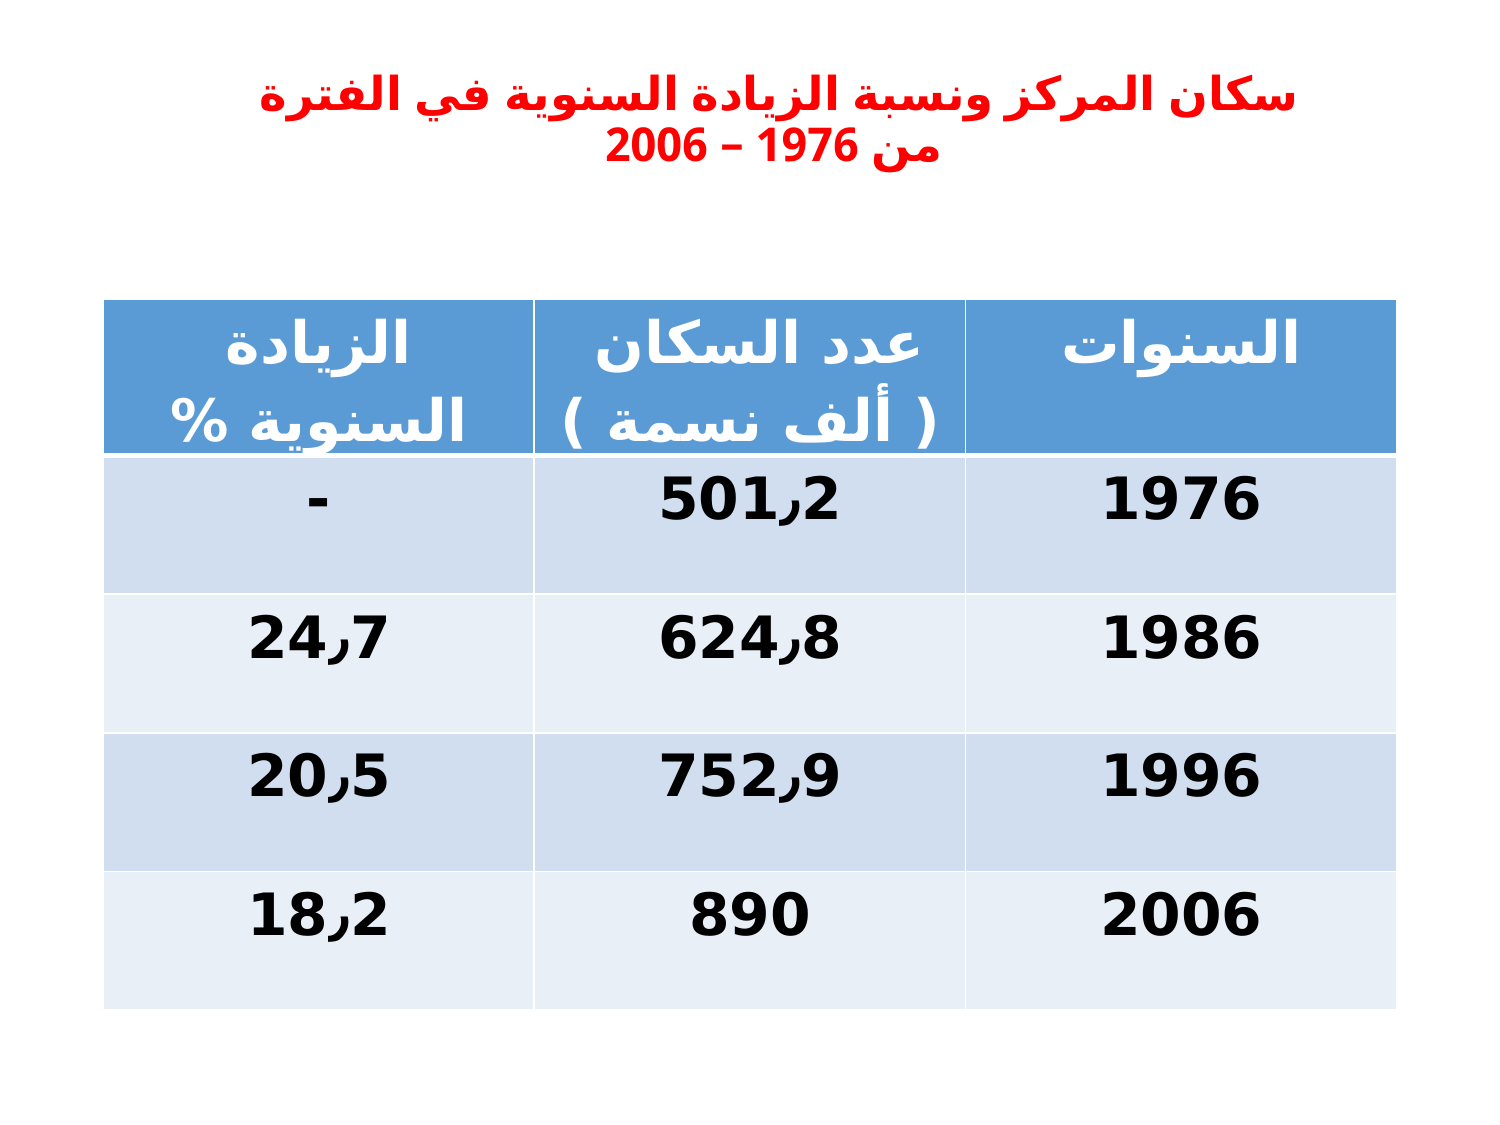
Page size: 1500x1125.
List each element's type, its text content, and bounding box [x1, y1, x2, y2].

table_cell 1976 [966, 458, 1396, 593]
table_cell 752٫9 [535, 734, 965, 871]
table_cell 1986 [966, 595, 1396, 732]
table_cell 2006 [966, 872, 1396, 1009]
title سكان المركز ونسبة الزيادة السنوية في الفترة من 1976 – 2006 [137, 62, 1410, 236]
table_cell 501٫2 [535, 458, 965, 593]
table_cell 890 [535, 872, 965, 1009]
table_header السنوات [966, 300, 1396, 453]
table_cell 24٫7 [104, 595, 533, 732]
table_header الزيادة السنوية % [104, 300, 533, 453]
table_cell 624٫8 [535, 595, 965, 732]
table_cell 18٫2 [104, 872, 533, 1009]
table_cell - [104, 458, 533, 593]
table_cell 1996 [966, 734, 1396, 871]
table_cell 20٫5 [104, 734, 533, 871]
table_header عدد السكان ( ألف نسمة ) [535, 300, 965, 453]
